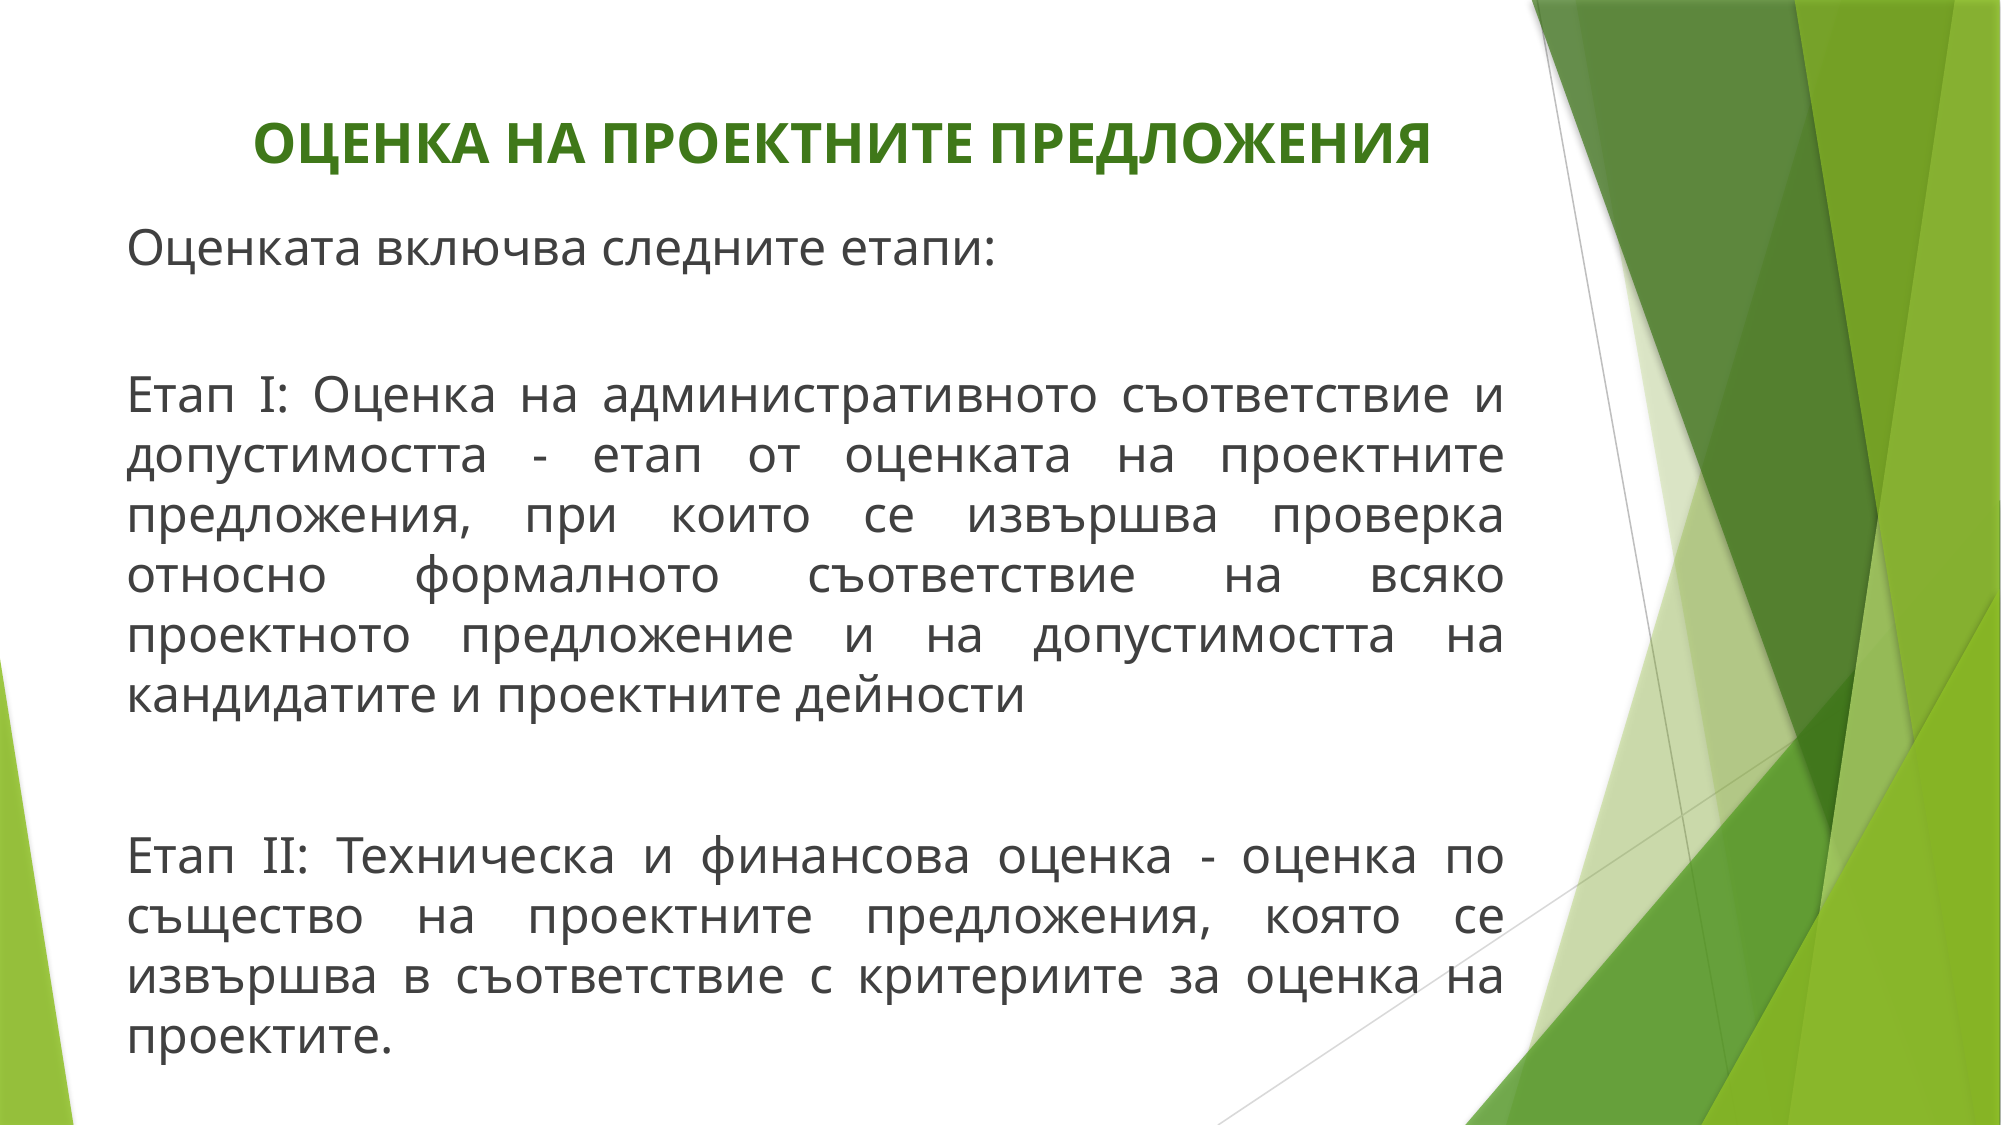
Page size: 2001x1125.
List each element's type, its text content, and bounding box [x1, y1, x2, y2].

list Оценката включва следните етапи: Етап I: Оценка на административното съответствие и допустимостта - етап от оценката на проектните предложения, при които се извършва проверка относно формалното съответствие на всяко проектното предложение и на допустимостта на кандидатите и проектните дейности Етап II: Техническа и финансова оценка - оценка по същество на проектните предложения, която се извършва в съответствие с критериите за оценка на проектите. [111, 208, 1522, 1088]
title ОЦЕНКА НА ПРОЕКТНИТЕ ПРЕДЛОЖЕНИЯ [111, 99, 1576, 223]
